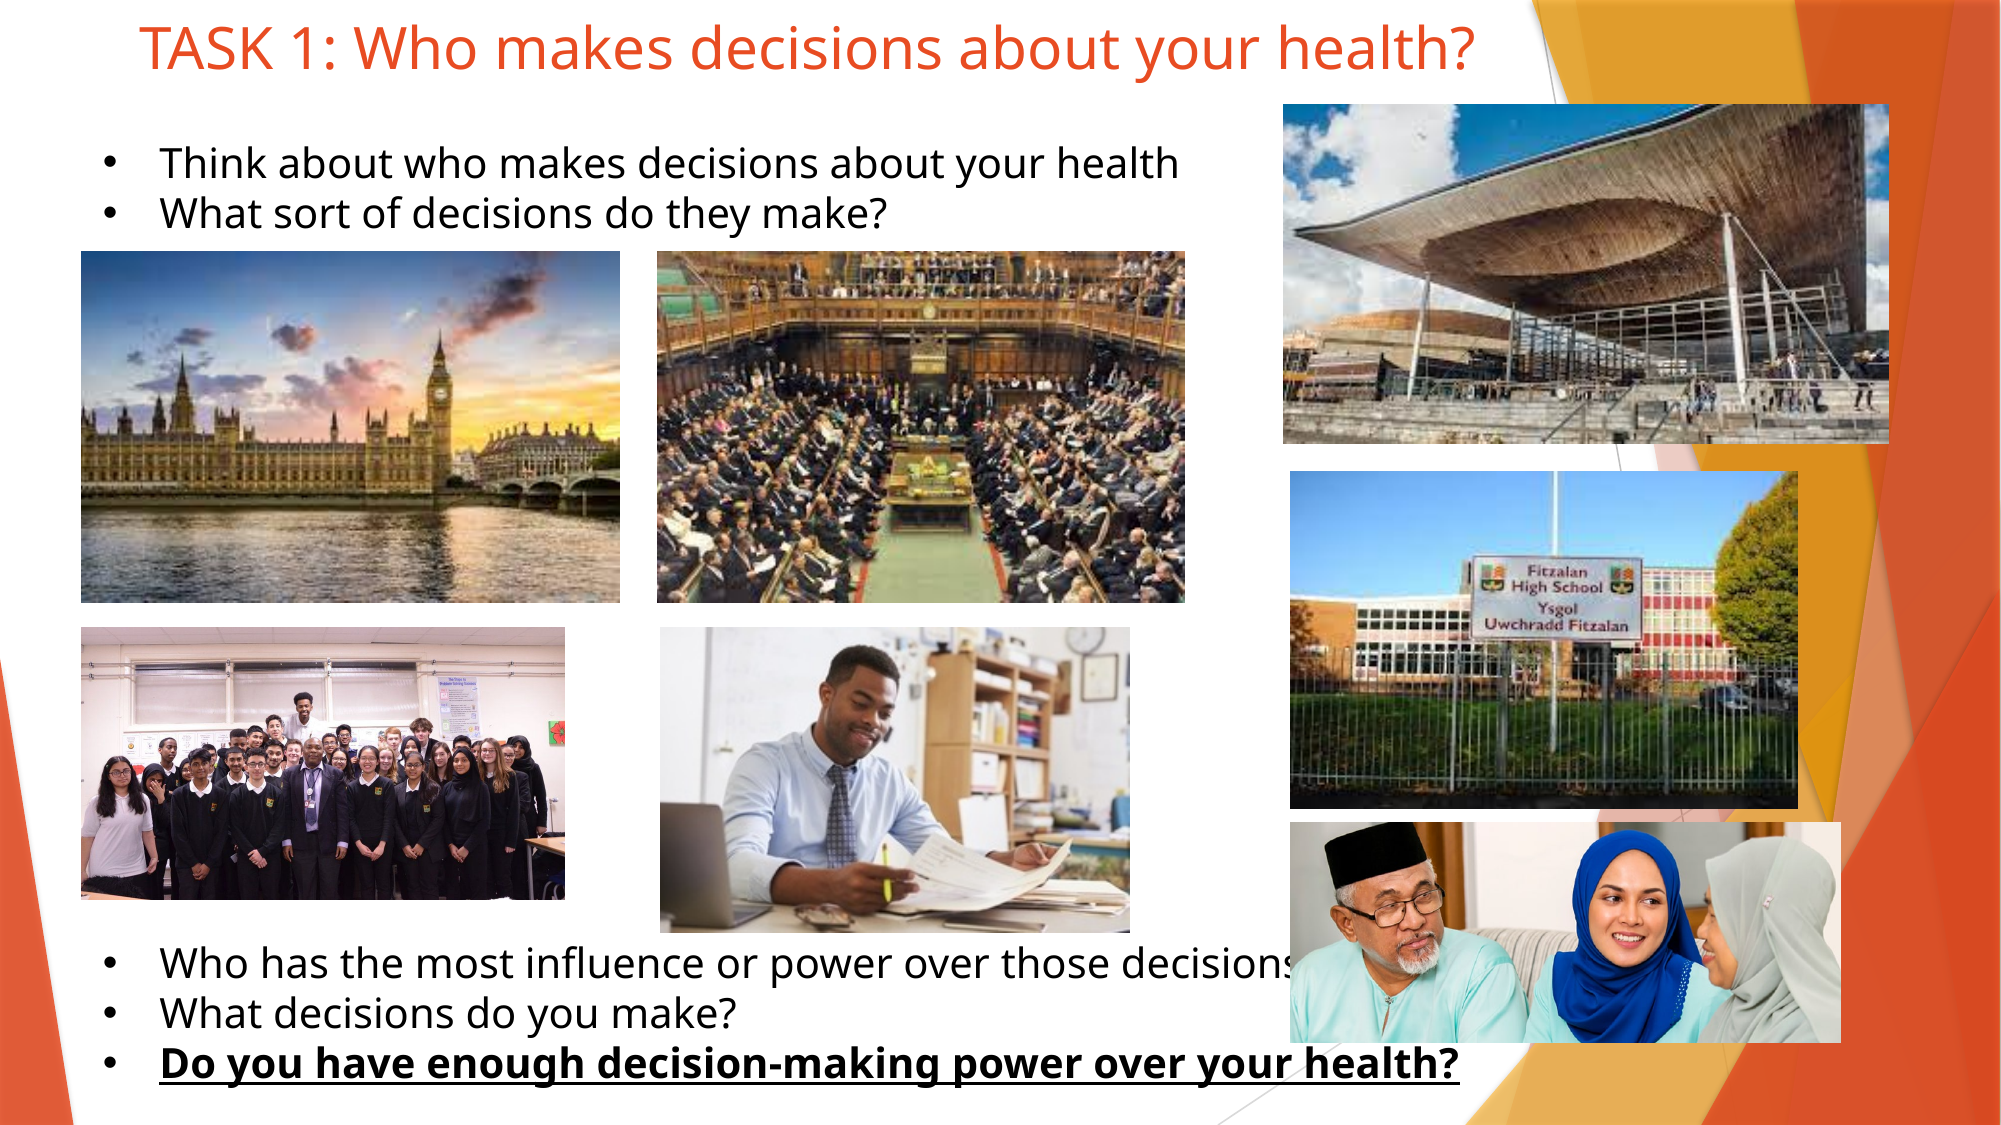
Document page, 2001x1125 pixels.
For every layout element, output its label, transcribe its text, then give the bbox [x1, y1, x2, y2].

picture [656, 251, 1185, 604]
picture [1666, 104, 1677, 111]
picture [659, 627, 1130, 934]
picture [1282, 104, 1889, 445]
text_box Think about who makes decisions about your health What sort of decisions do they make? Who has the most influence or power over those decisions? What decisions do you make? Do you have enough decision-making power over your health? [88, 129, 1976, 1125]
picture [80, 626, 566, 900]
title TASK 1: Who makes decisions about your health? [0, 3, 1617, 130]
picture [1289, 470, 1799, 810]
picture [1289, 821, 1841, 1044]
picture [80, 251, 621, 604]
